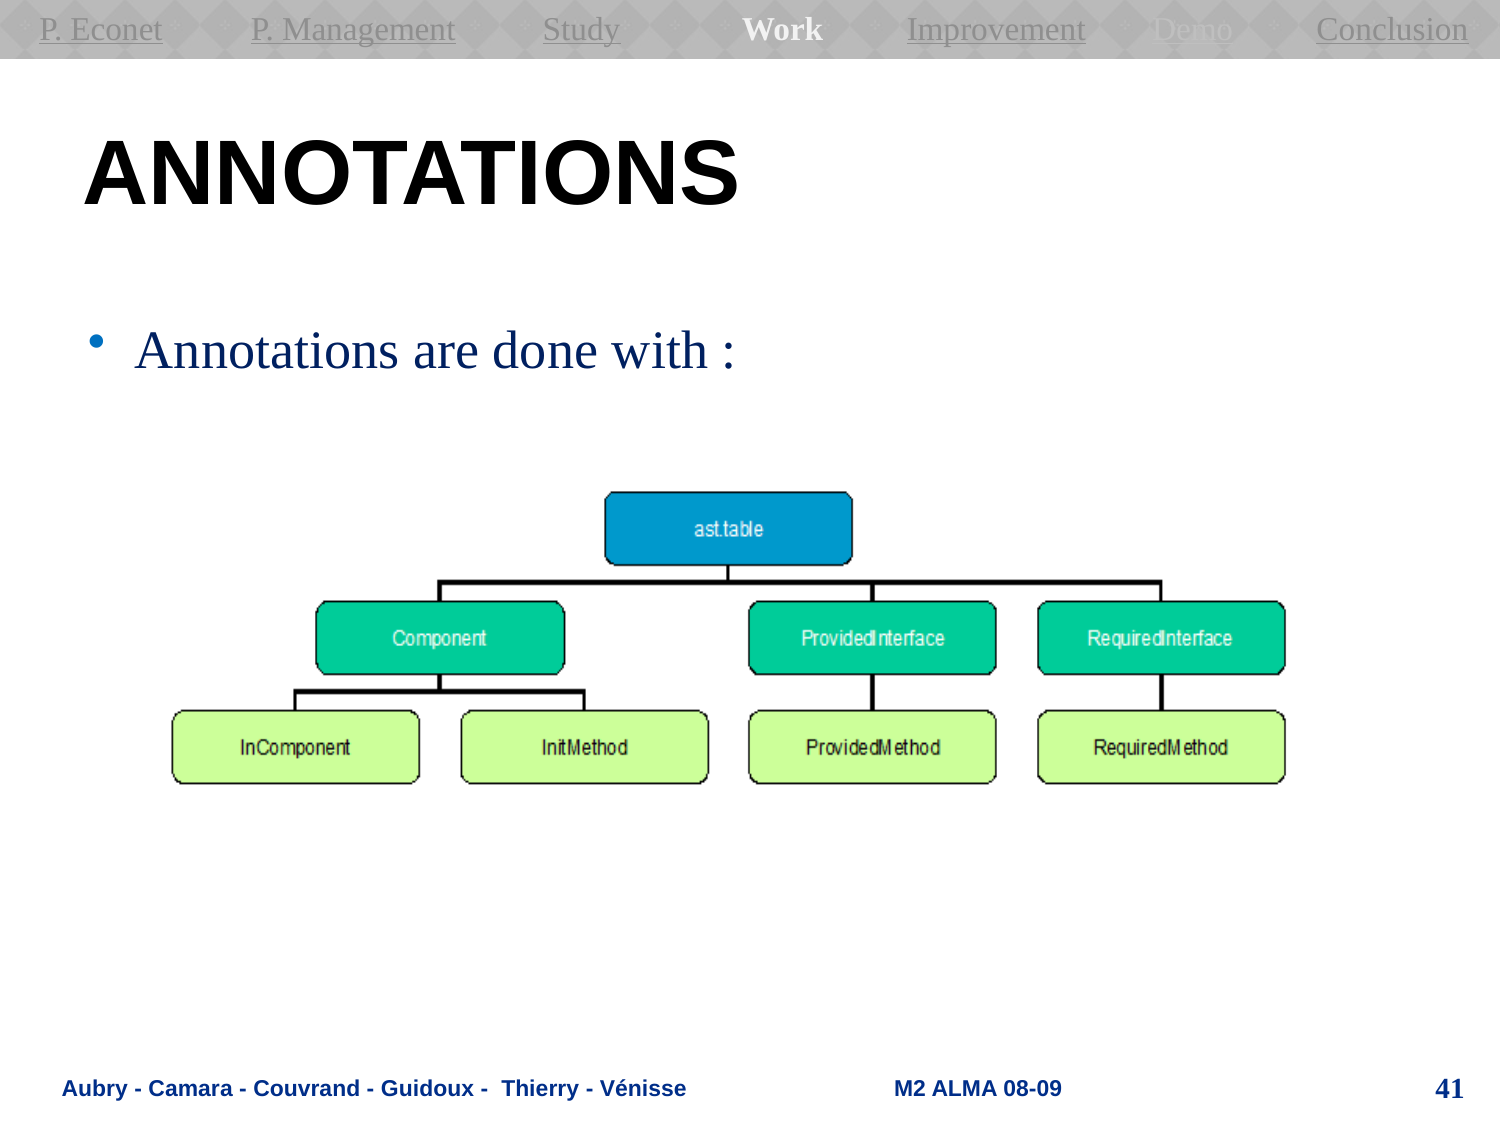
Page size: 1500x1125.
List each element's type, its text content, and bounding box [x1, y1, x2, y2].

title annotations [75, 105, 1263, 223]
picture [163, 444, 1323, 926]
list Annotations are done with : [75, 306, 1442, 1043]
slide_number 41 [1368, 1066, 1465, 1104]
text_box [22, 0, 1486, 56]
footer Aubry - Camara - Couvrand - Guidoux - Thierry - Vénisse M2 ALMA 08-09 [46, 1066, 1231, 1102]
